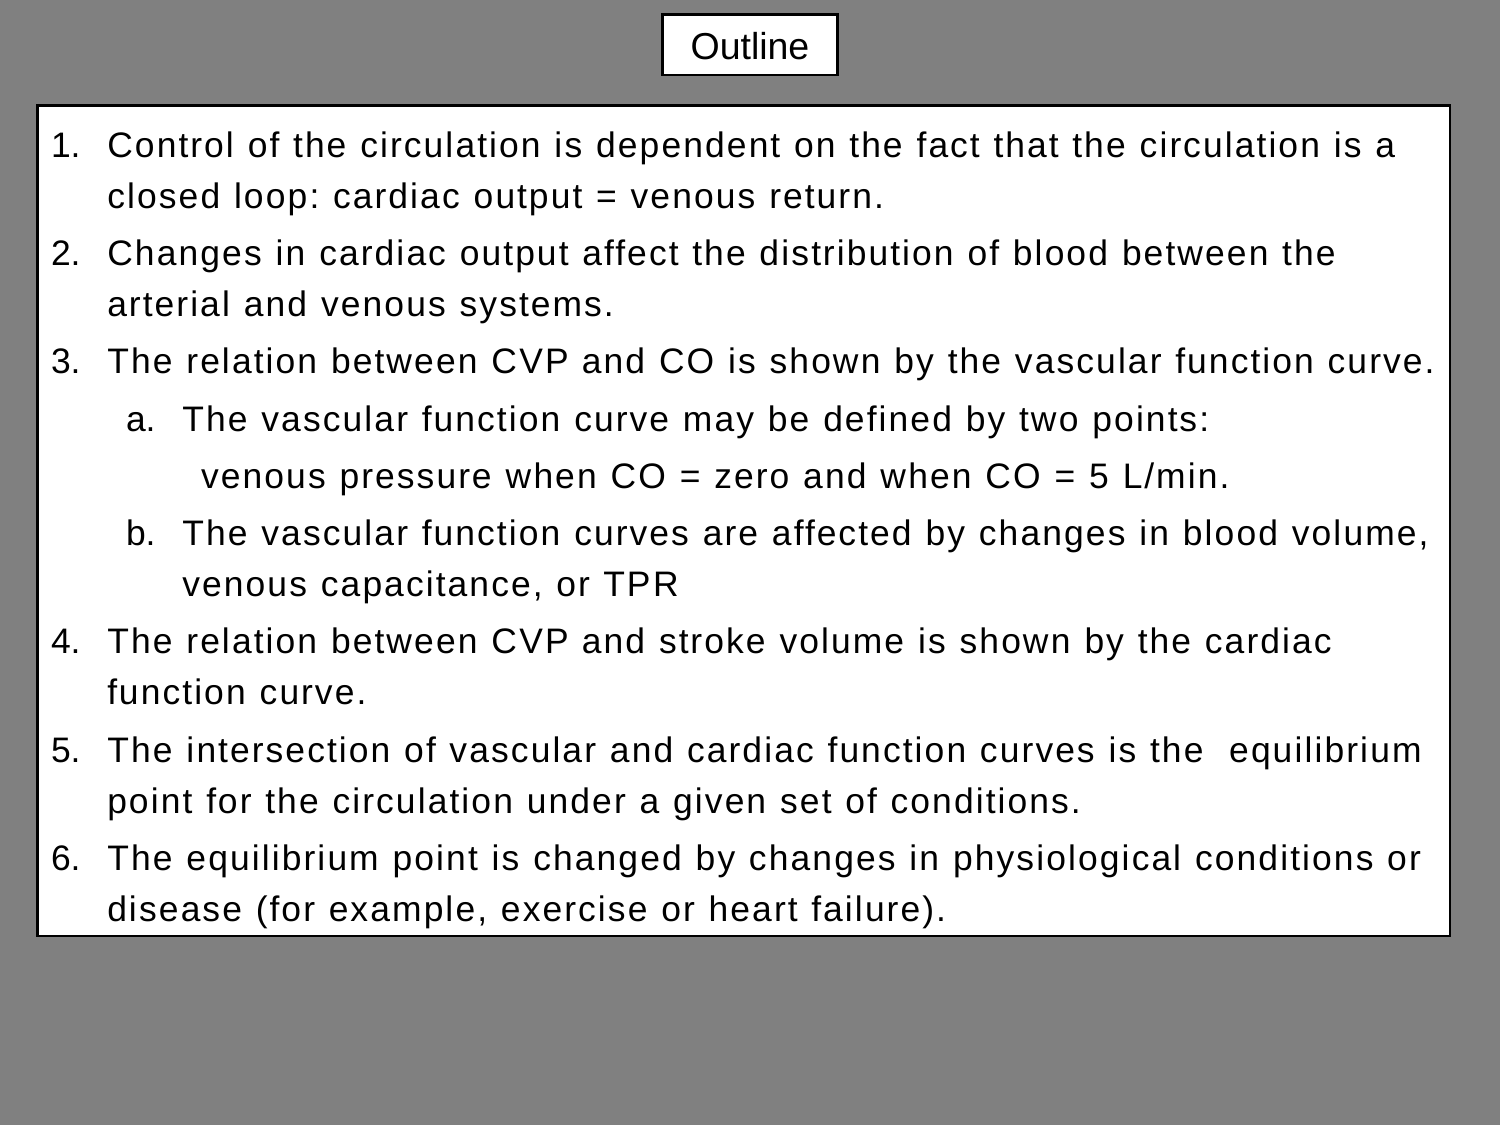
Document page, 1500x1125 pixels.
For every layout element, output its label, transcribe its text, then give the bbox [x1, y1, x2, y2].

title Outline [661, 13, 839, 76]
text_box Control of the circulation is dependent on the fact that the circulation is a closed loop: cardiac output = venous return. Changes in cardiac output affect the distribution of blood between the arterial and venous systems. The relation between CVP and CO is shown by the vascular function curve. The vascular function curve may be defined by two points: venous pressure when CO = zero and when CO = 5 L/min. The vascular function curves are affected by changes in blood volume, venous capacitance, or TPR The relation between CVP and stroke volume is shown by the cardiac function curve. The intersection of vascular and cardiac function curves is the equilibrium point for the circulation under a given set of conditions. The equilibrium point is changed by changes in physiological conditions or disease (for example, exercise or heart failure). [37, 105, 1450, 936]
